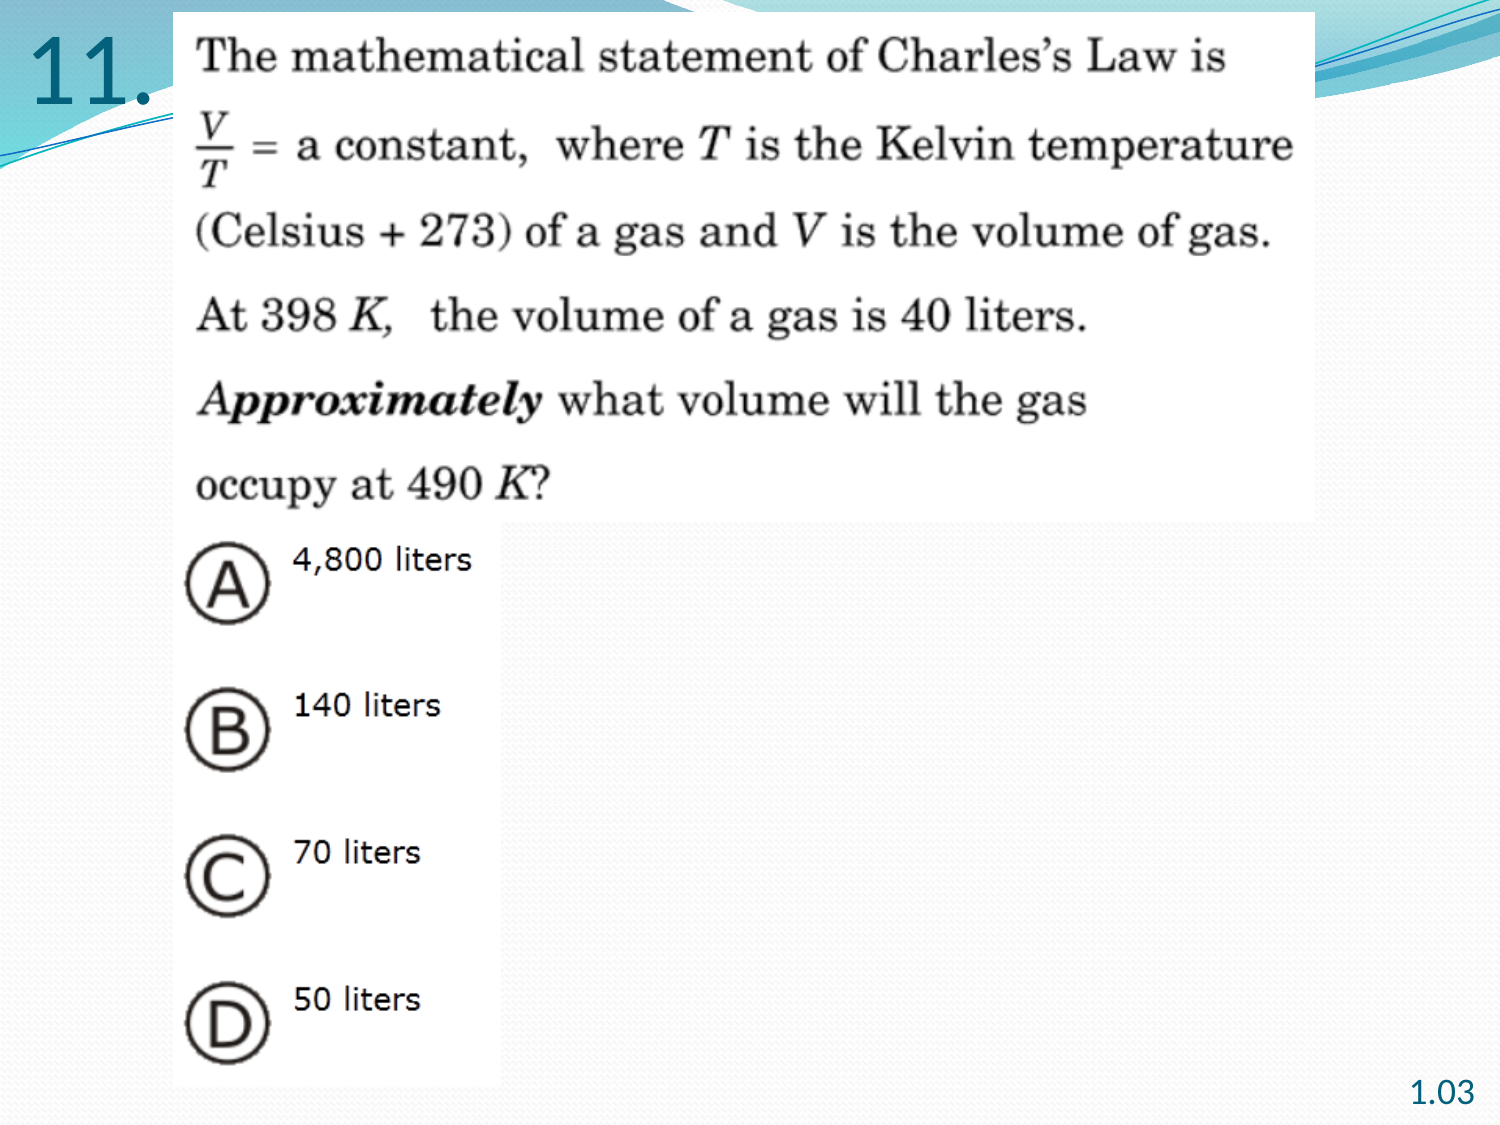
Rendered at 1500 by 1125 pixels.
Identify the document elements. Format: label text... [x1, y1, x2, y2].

text_box 1.03 [124, 924, 1475, 1113]
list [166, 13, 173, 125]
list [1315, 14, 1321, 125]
picture [173, 12, 1315, 1087]
title 11. [24, 0, 1375, 125]
text_box 3.03a [166, 924, 507, 1100]
